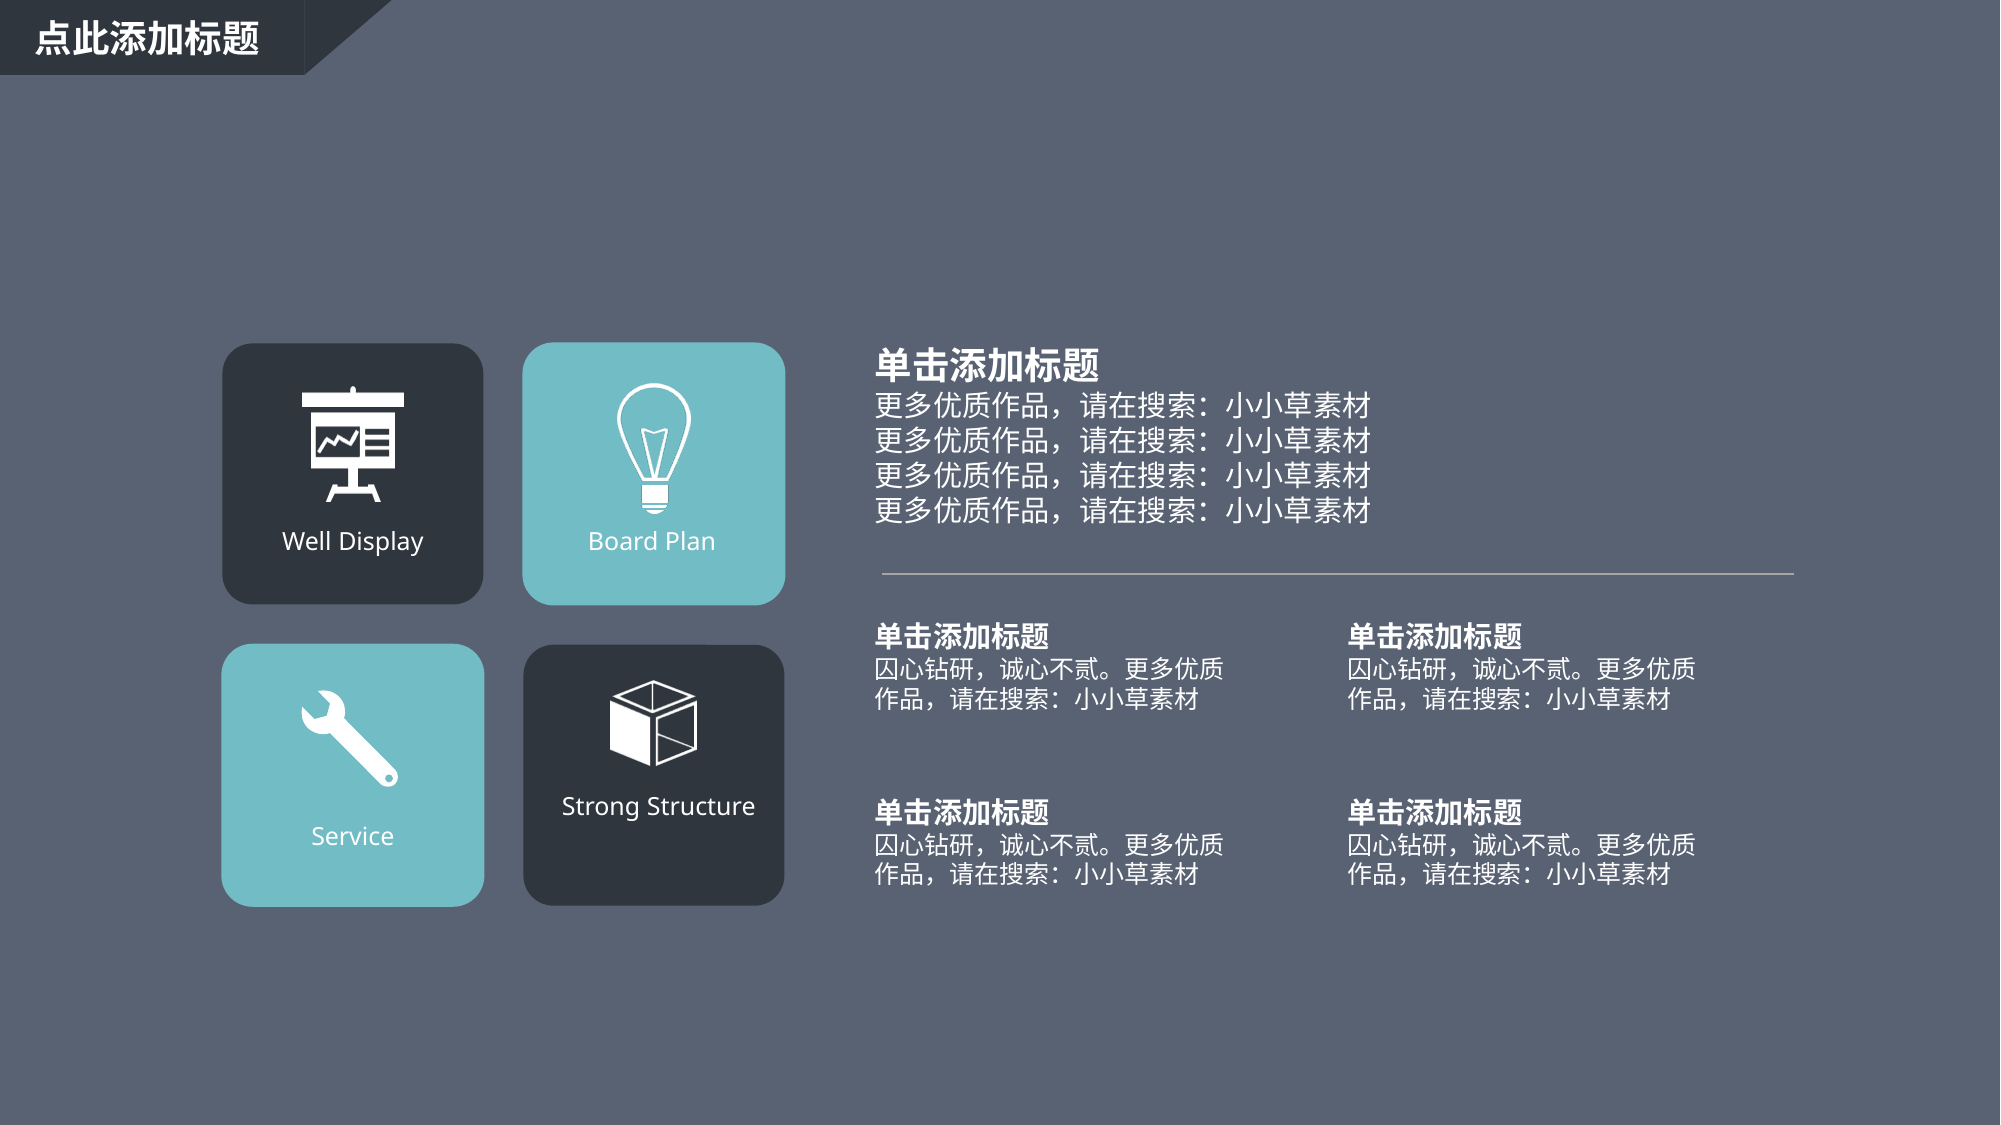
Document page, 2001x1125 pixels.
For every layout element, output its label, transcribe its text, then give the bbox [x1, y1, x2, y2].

text_box [523, 343, 785, 605]
text_box 单击添加标题 囚心钻研，诚心不贰。更多优质作品，请在搜索：小小草素材 [1339, 755, 1730, 893]
picture [617, 382, 691, 515]
text_box 单击添加标题 囚心钻研，诚心不贰。更多优质作品，请在搜索：小小草素材 [867, 755, 1257, 893]
text_box 单击添加标题 更多优质作品，请在搜索：小小草素材 更多优质作品，请在搜索：小小草素材 更多优质作品，请在搜索：小小草素材 更多优质作品，请在搜索：小小草素材 [867, 293, 1825, 566]
text_box 单击添加标题 囚心钻研，诚心不贰。更多优质作品，请在搜索：小小草素材 [1339, 582, 1730, 718]
text_box [222, 644, 484, 906]
text_box 单击添加标题 囚心钻研，诚心不贰。更多优质作品，请在搜索：小小草素材 [867, 579, 1257, 718]
text_box Board Plan [534, 521, 770, 560]
picture [610, 680, 698, 767]
text_box [222, 343, 484, 605]
text_box Service [235, 816, 471, 855]
text_box [301, 690, 398, 787]
text_box Strong Structure [541, 786, 776, 825]
picture [301, 386, 405, 503]
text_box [0, 0, 392, 76]
text_box [523, 644, 785, 906]
text_box Well Display [235, 521, 471, 560]
